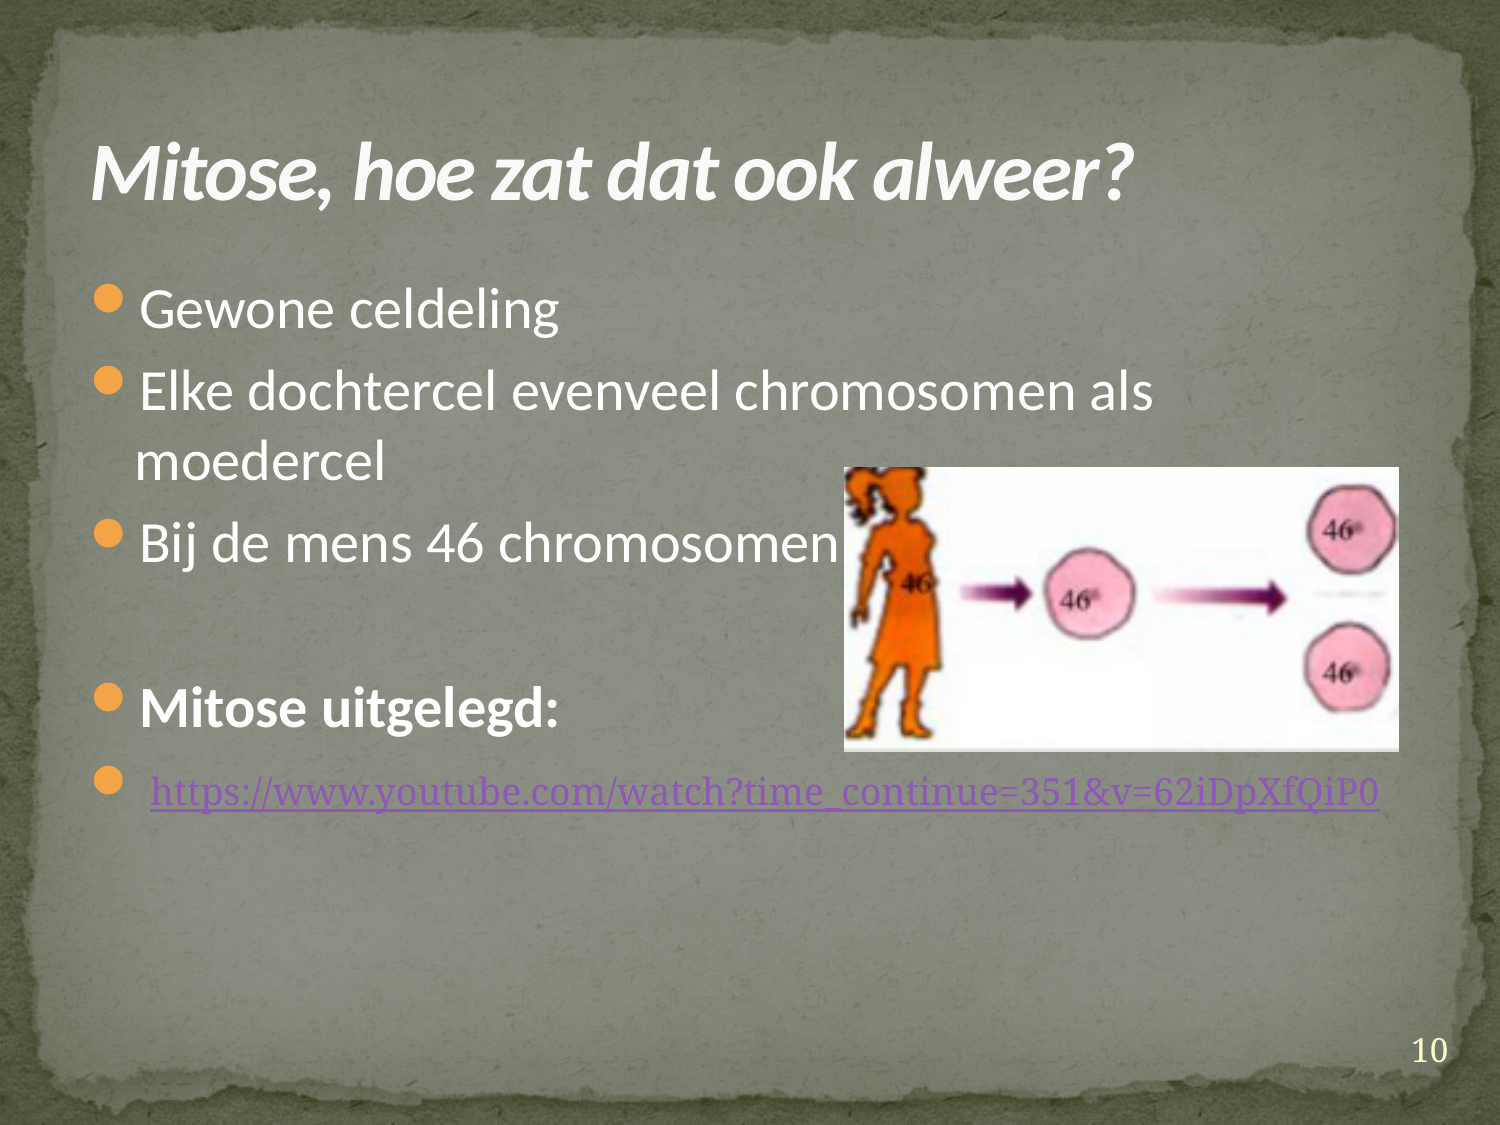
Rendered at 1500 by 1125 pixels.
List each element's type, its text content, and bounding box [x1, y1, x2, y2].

slide_number 10 [1379, 1014, 1480, 1089]
list Gewone celdeling Elke dochtercel evenveel chromosomen als moedercel Bij de mens 46 chromosomen Mitose uitgelegd: [75, 262, 1294, 929]
picture [844, 467, 1399, 752]
title Mitose, hoe zat dat ook alweer? [74, 24, 1425, 225]
text_box https://www.youtube.com/watch?time_continue=351&v=62iDpXfQiP0 [135, 715, 1435, 872]
